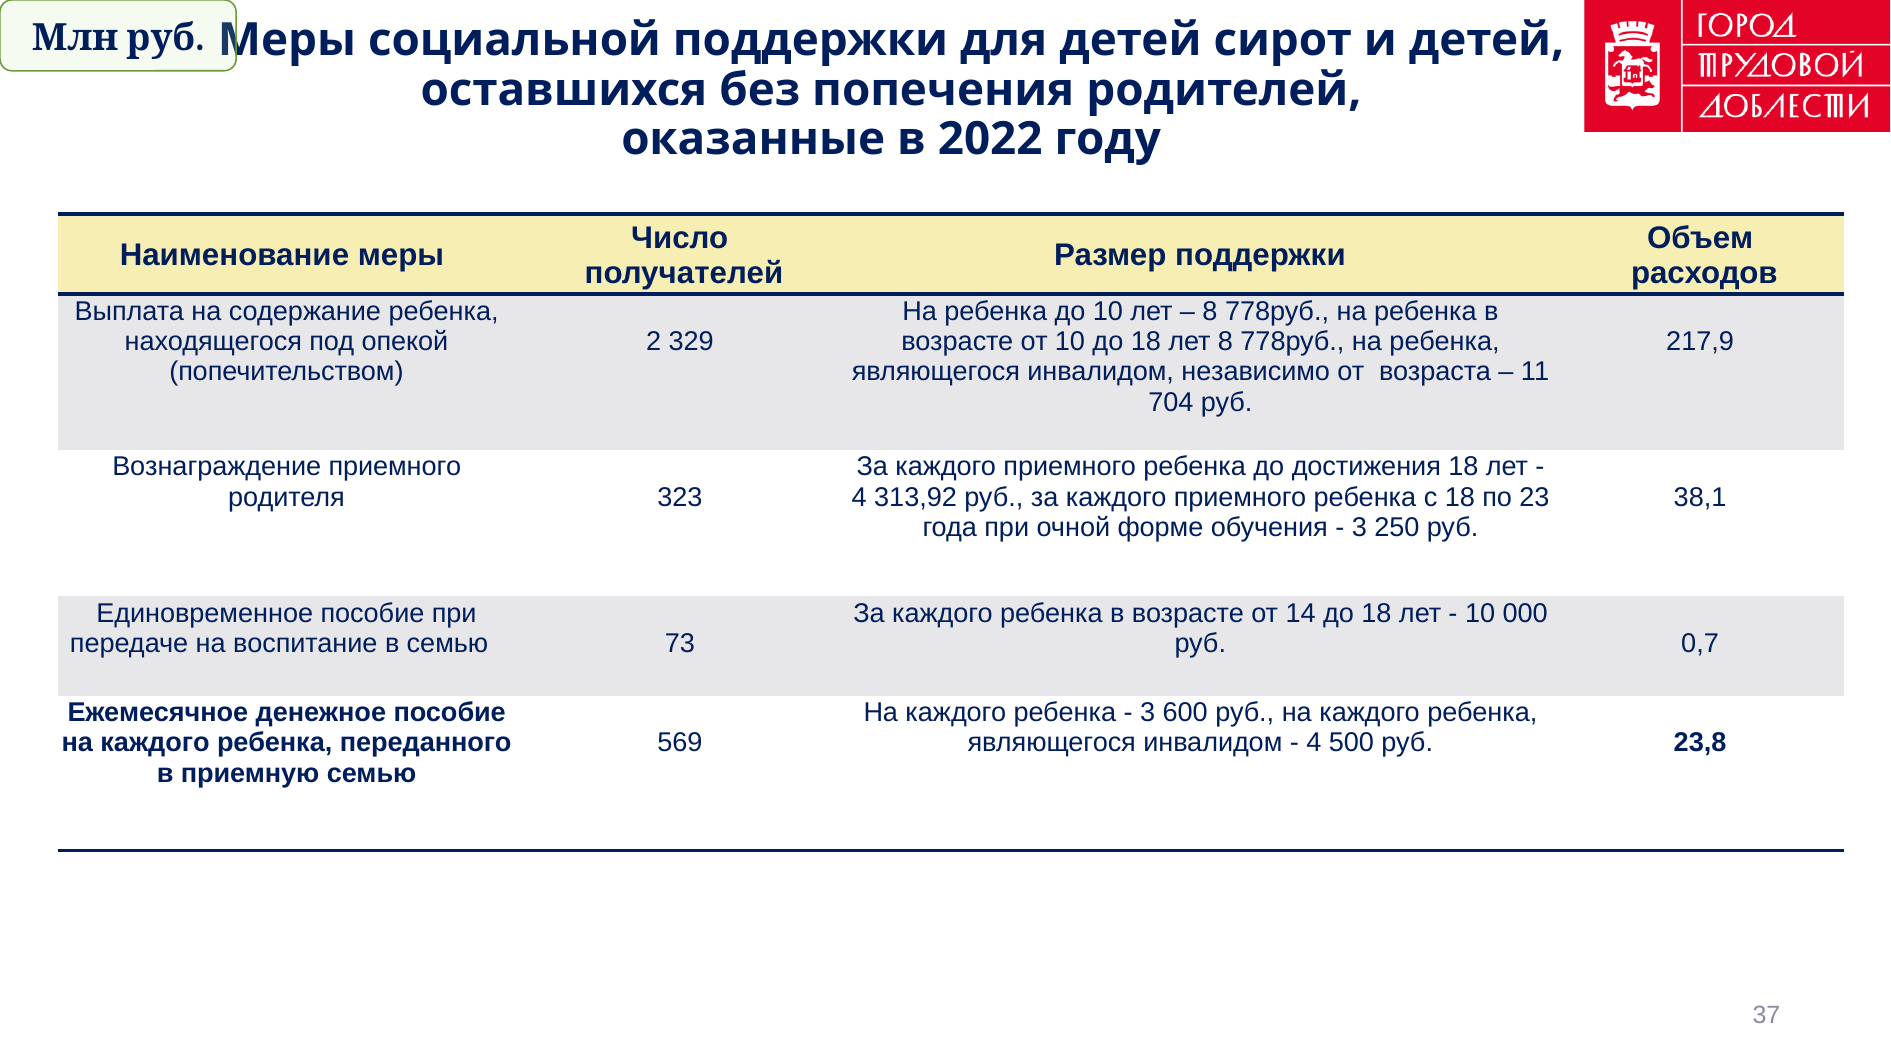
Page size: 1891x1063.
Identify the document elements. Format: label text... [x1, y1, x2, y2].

table_cell На каждого ребенка - 3 600 руб., на каждого ребенка, являющегося инвалидом - 4 500 руб. [844, 696, 1556, 849]
table_cell 217,9 [1556, 296, 1844, 450]
table_header Объем расходов [1556, 216, 1844, 292]
table_header Наименование меры [58, 216, 515, 292]
table_cell За каждого приемного ребенка до достижения 18 лет - 4 313,92 руб., за каждого приемного ребенка с 18 по 23 года при очной форме обучения - 3 250 руб. [844, 450, 1556, 596]
picture [1584, 0, 1891, 132]
title Меры социальной поддержки для детей сирот и детей, оставшихся без попечения родителей, оказанные в 2022 году [76, 0, 1584, 136]
table_cell 2 329 [515, 296, 844, 450]
table_cell Ежемесячное денежное пособие на каждого ребенка, переданного в приемную семью [58, 696, 515, 849]
table_cell Выплата на содержание ребенка, находящегося под опекой (попечительством) [58, 296, 515, 450]
table_cell 569 [515, 696, 844, 849]
text_box Млн руб. [0, 0, 240, 74]
table_cell 0,7 [1556, 596, 1844, 696]
table_cell 38,1 [1556, 450, 1844, 596]
table_cell На ребенка до 10 лет – 8 778руб., на ребенка в возрасте от 10 до 18 лет 8 778руб., на ребенка, являющегося инвалидом, независимо от возраста – 11 704 руб. [844, 296, 1556, 450]
table_cell Единовременное пособие при передаче на воспитание в семью [58, 596, 515, 696]
table_cell Вознаграждение приемного родителя [58, 450, 515, 596]
table_cell 323 [515, 450, 844, 596]
table_header Число получателей [515, 216, 844, 292]
table_cell За каждого ребенка в возрасте от 14 до 18 лет - 10 000 руб. [844, 596, 1556, 696]
table_header Размер поддержки [844, 216, 1556, 292]
table_cell 73 [515, 596, 844, 696]
table_cell 23,8 [1556, 696, 1844, 849]
slide_number 37 [1354, 985, 1796, 1042]
